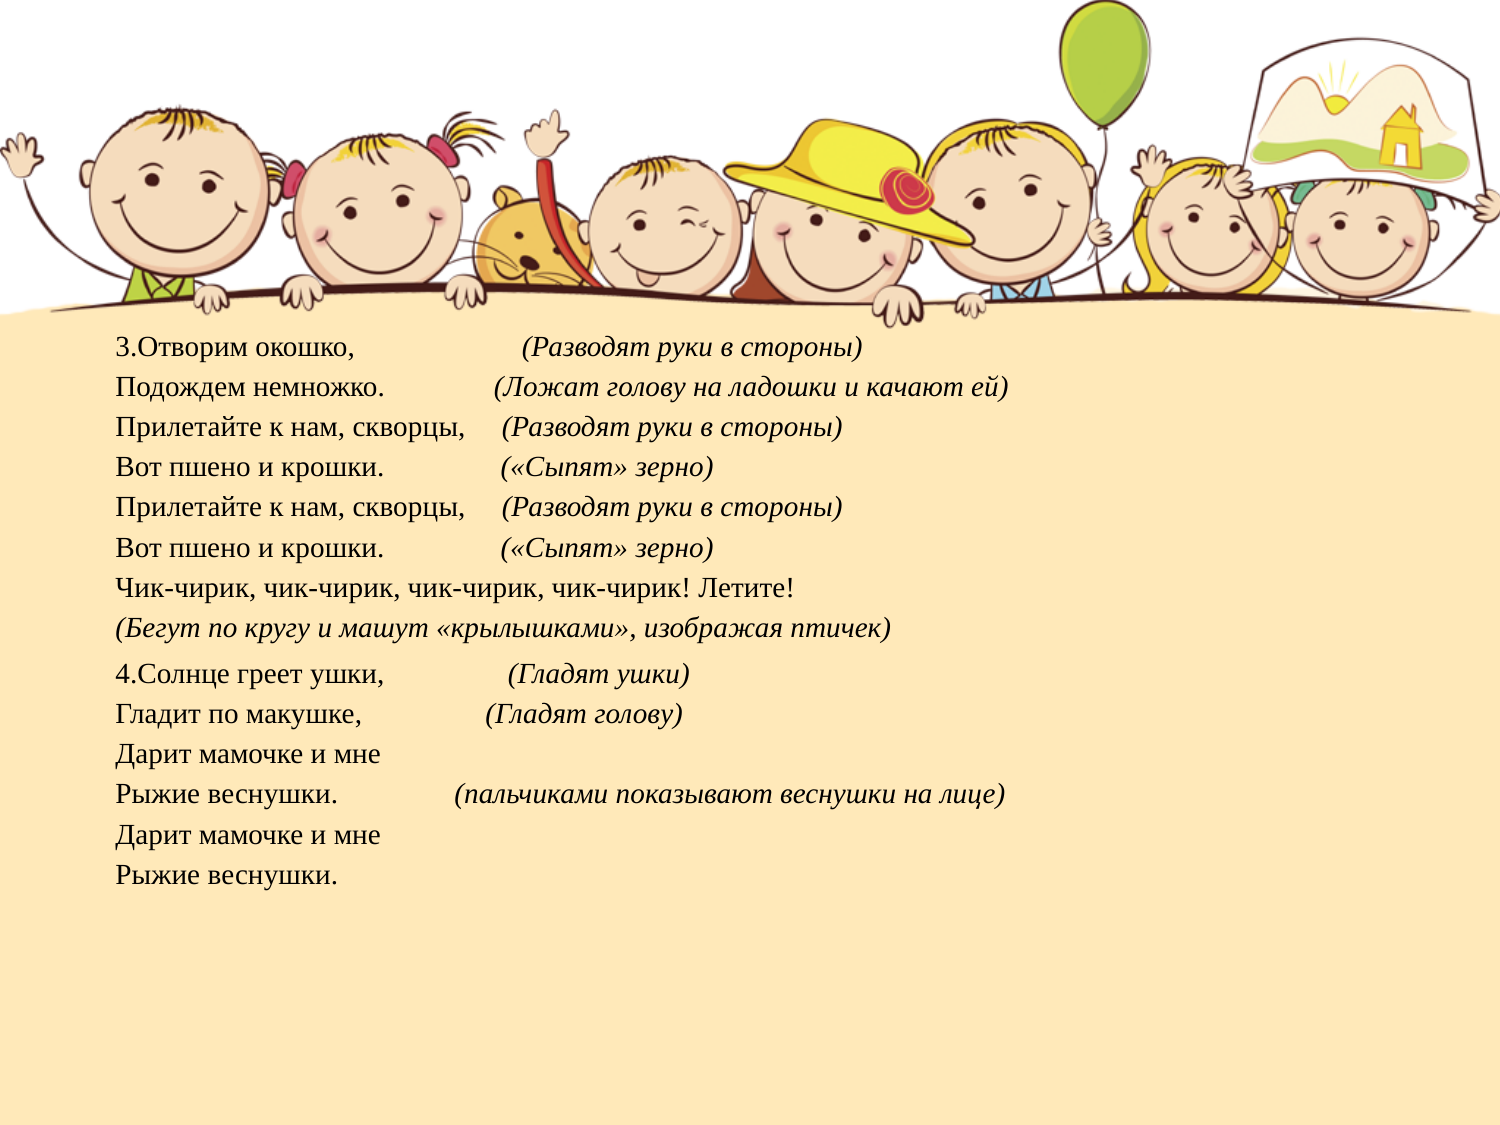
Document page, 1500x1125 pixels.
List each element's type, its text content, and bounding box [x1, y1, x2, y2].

list 3.Отворим окошко, (Разводят руки в стороны) Подождем немножко. (Ложат голову на ладошки и качают ей) Прилетайте к нам, скворцы, (Разводят руки в стороны) Вот пшено и крошки. («Сыпят» зерно) Прилетайте к нам, скворцы, (Разводят руки в стороны) Вот пшено и крошки. («Сыпят» зерно) Чик-чирик, чик-чирик, чик-чирик, чик-чирик! Летите! (Бегут по кругу и машут «крылышками», изображая птичек) 4.Солнце греет ушки, (Гладят ушки) Гладит по макушке, (Гладят голову) Дарит мамочке и мне Рыжие веснушки. (пальчиками показывают веснушки на лице) Дарит мамочке и мне Рыжие веснушки. [100, 314, 1426, 1048]
picture [0, 0, 1500, 1125]
